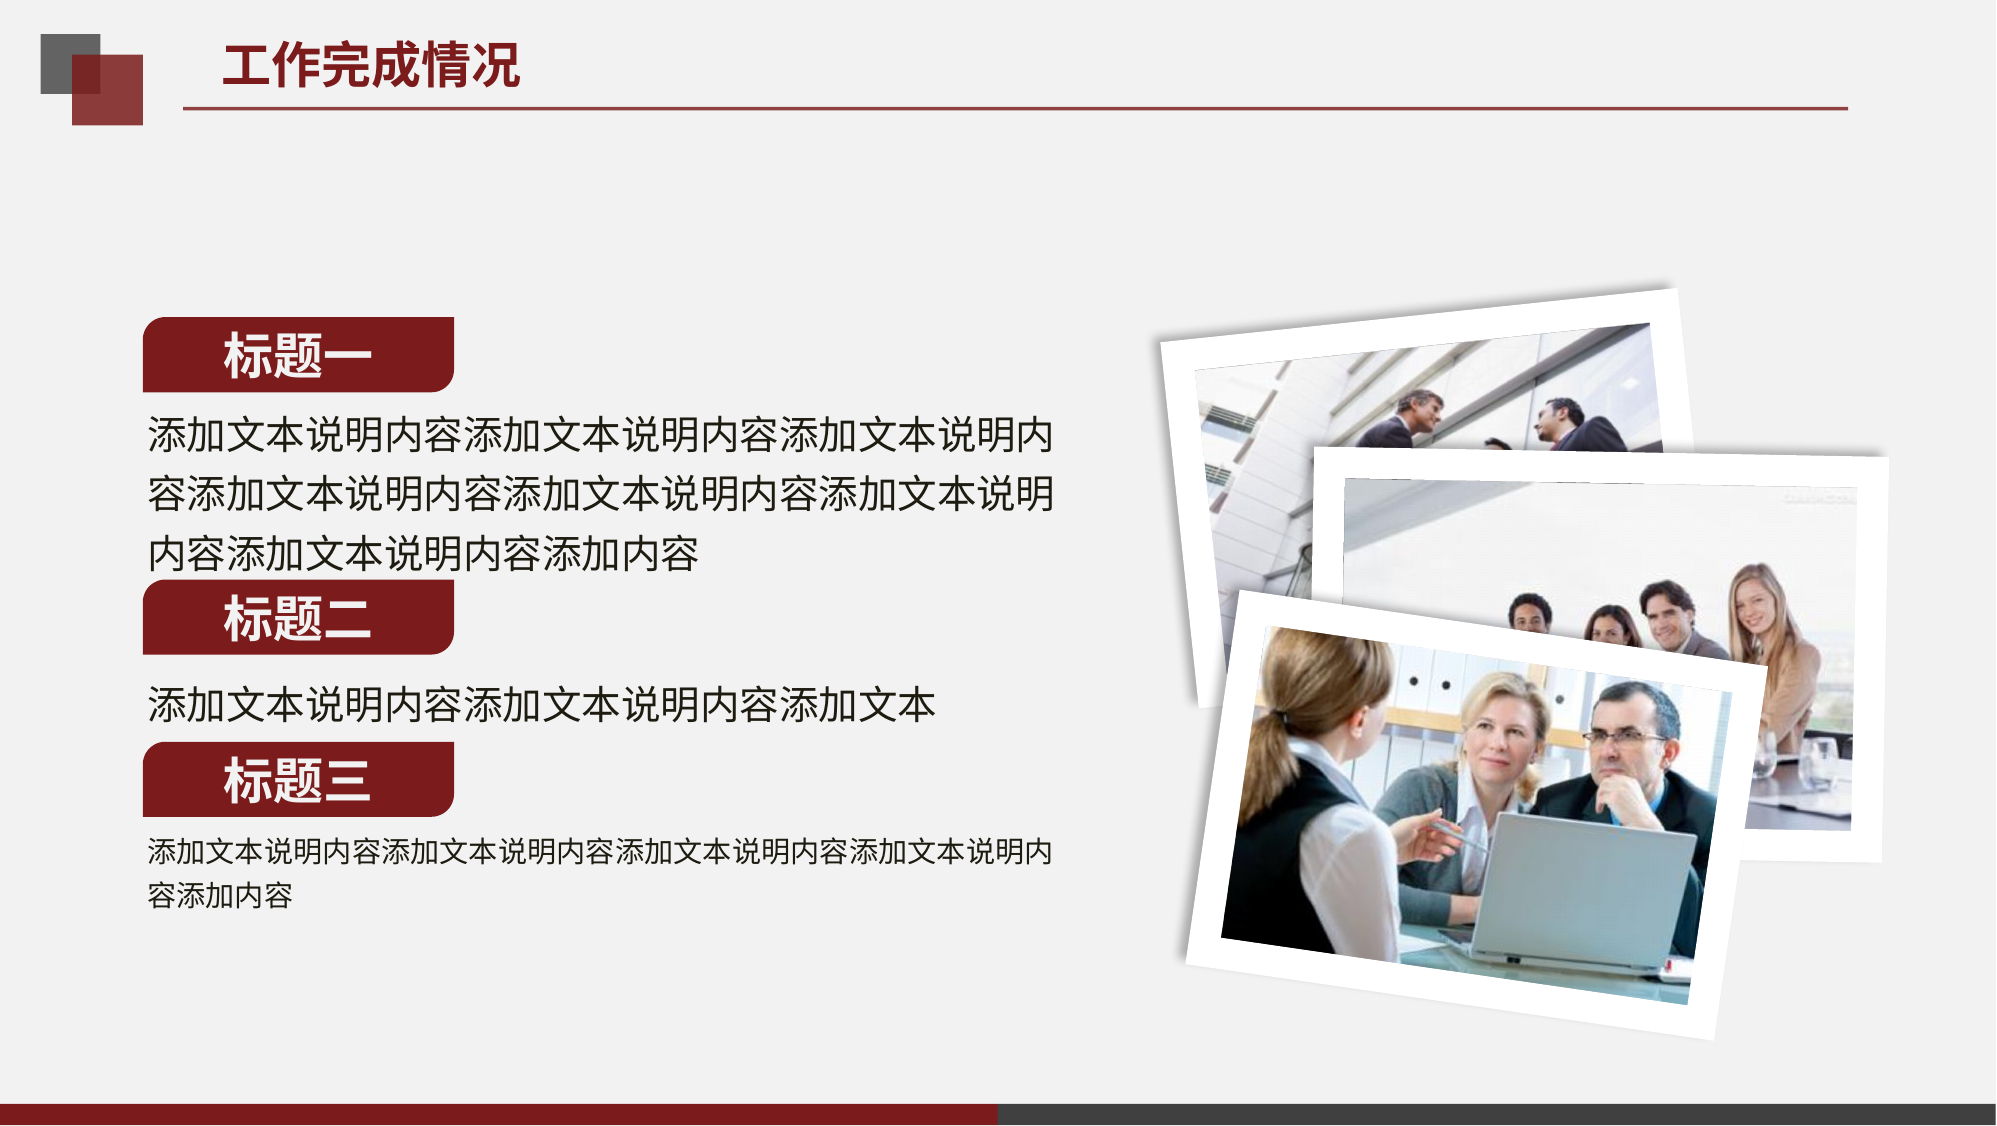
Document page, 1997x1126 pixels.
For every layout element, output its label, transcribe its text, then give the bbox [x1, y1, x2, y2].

text_box 标题三 [140, 739, 457, 814]
text_box 添加文本说明内容添加文本说明内容添加文本说明内容添加文本说明内容添加文本说明内容添加文本说明内容添加文本说明内容添加内容 [127, 388, 1087, 587]
text_box 标题二 [140, 577, 457, 657]
text_box 添加文本说明内容添加文本说明内容添加文本 [127, 645, 1024, 737]
text_box 添加文本说明内容添加文本说明内容添加文本说明内容添加文本说明内容添加内容 [127, 814, 1087, 922]
text_box 工作完成情况 [206, 25, 668, 101]
picture [1195, 323, 1857, 1005]
text_box 标题一 [140, 314, 457, 395]
